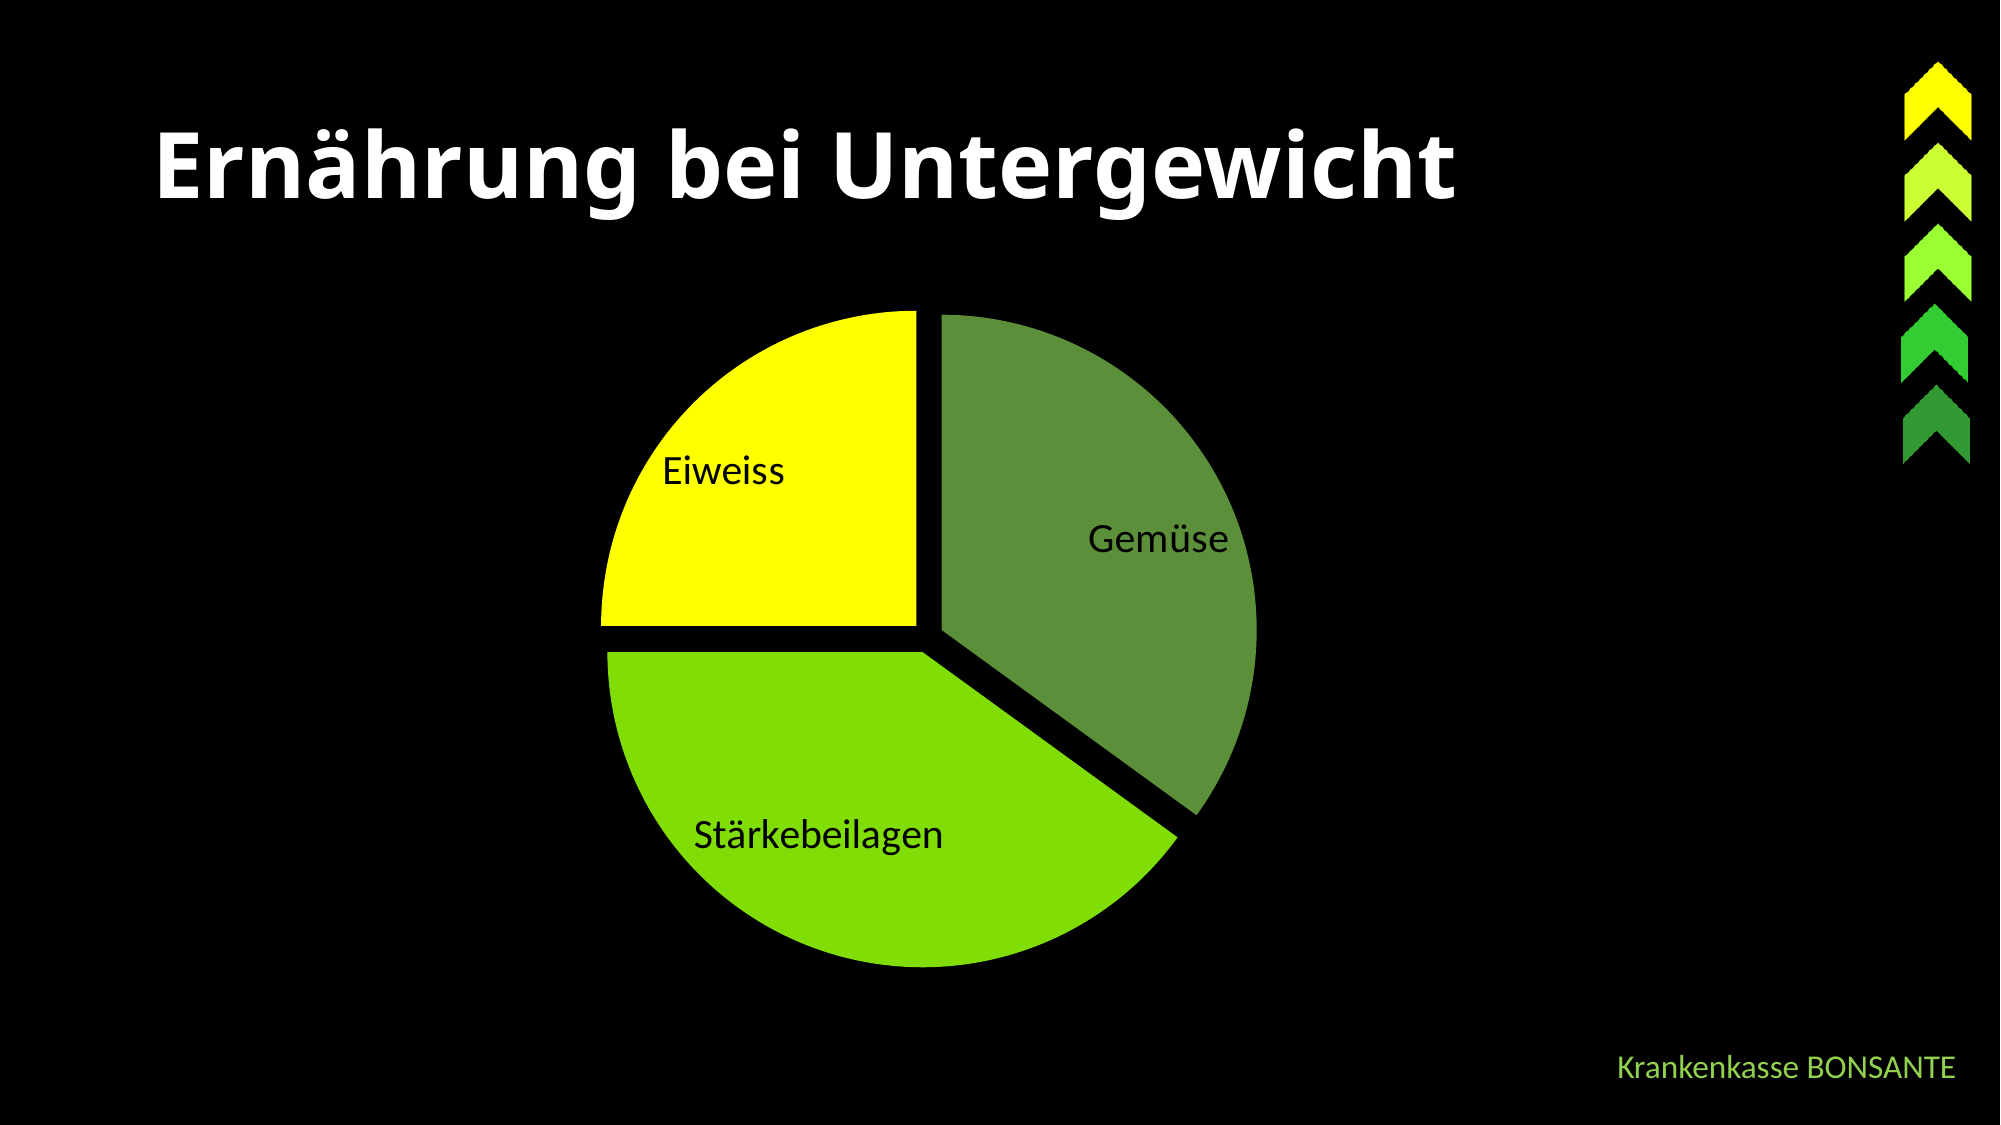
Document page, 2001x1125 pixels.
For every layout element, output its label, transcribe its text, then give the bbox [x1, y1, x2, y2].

picture [1900, 59, 1972, 466]
footer Krankenkasse BONSANTE [1296, 1035, 1972, 1096]
chart [106, 306, 1832, 1020]
title Ernährung bei Untergewicht [137, 59, 1863, 278]
